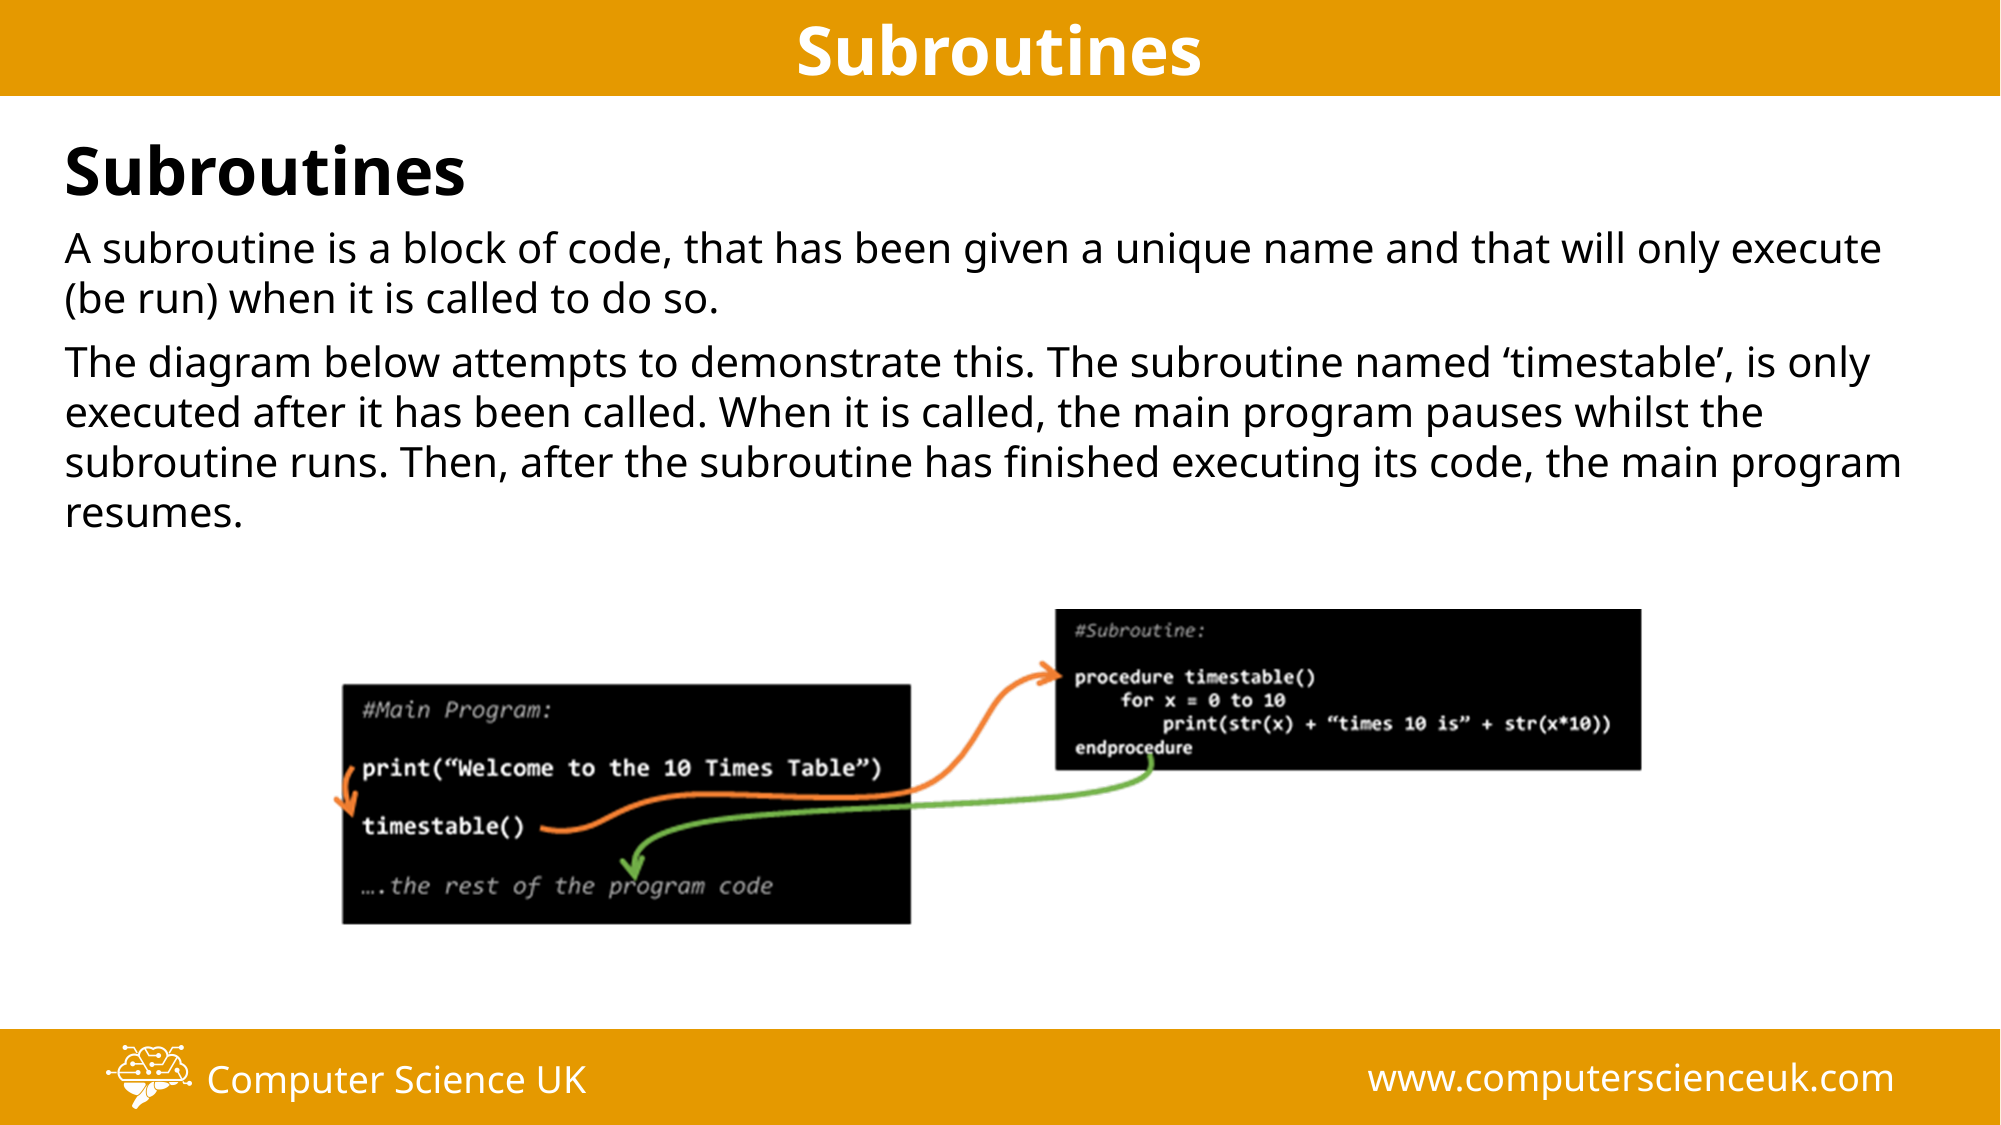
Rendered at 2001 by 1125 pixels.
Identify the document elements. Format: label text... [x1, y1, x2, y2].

title Subroutines [301, 0, 1699, 98]
picture [106, 1045, 192, 1109]
picture [321, 608, 1647, 928]
list Subroutines A subroutine is a block of code, that has been given a unique name and that will only execute (be run) when it is called to do so. The diagram below attempts to demonstrate this. The subroutine named ‘timestable’, is only executed after it has been called. When it is called, the main program pauses whilst the subroutine runs. Then, after the subroutine has finished executing its code, the main program resumes. [45, 121, 1960, 584]
